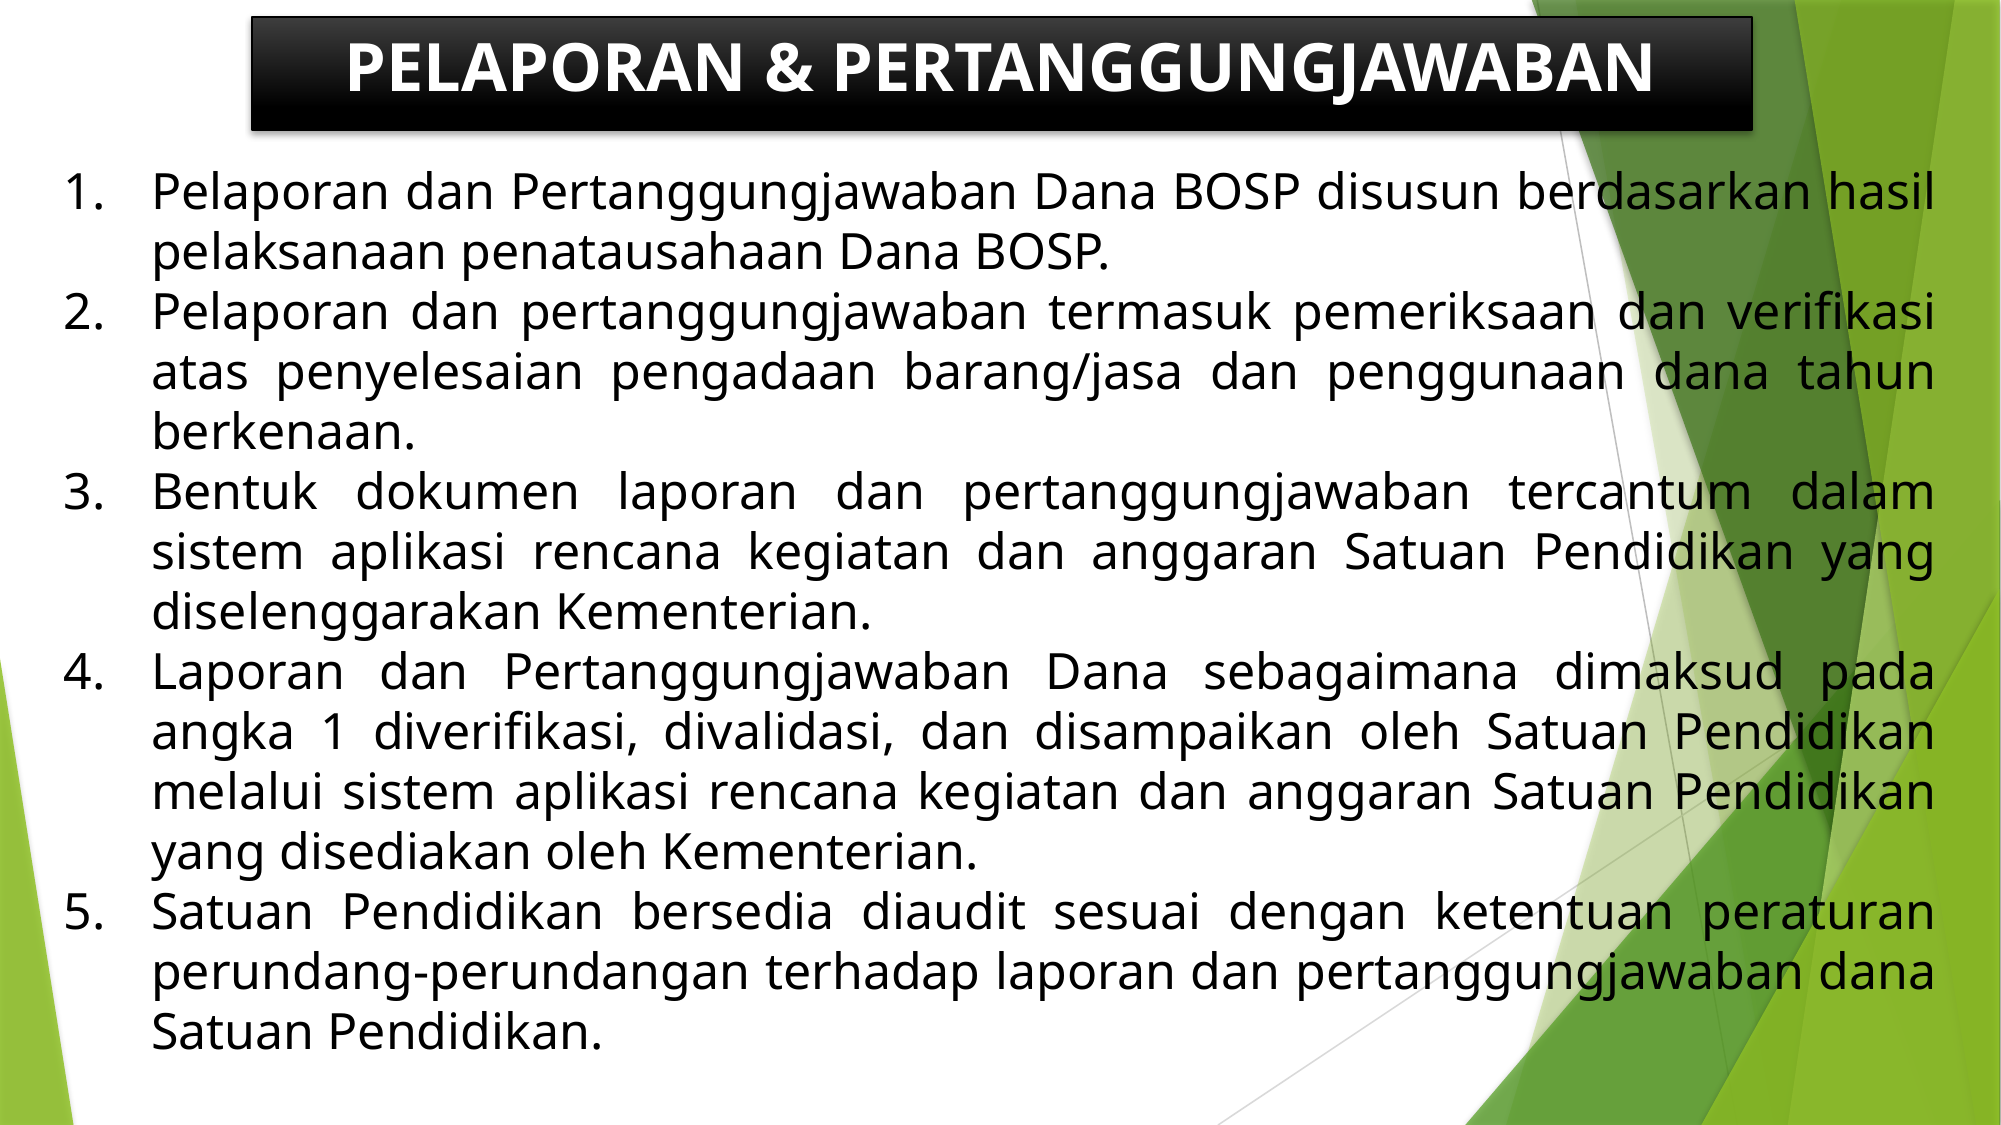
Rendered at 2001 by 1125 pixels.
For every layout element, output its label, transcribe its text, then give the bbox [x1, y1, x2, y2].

text_box [251, 16, 1753, 131]
text_box PELAPORAN & PERTANGGUNGJAWABAN [252, 17, 1750, 113]
text_box Pelaporan dan Pertanggungjawaban Dana BOSP disusun berdasarkan hasil pelaksanaan penatausahaan Dana BOSP. Pelaporan dan pertanggungjawaban termasuk pemeriksaan dan verifikasi atas penyelesaian pengadaan barang/jasa dan penggunaan dana tahun berkenaan. Bentuk dokumen laporan dan pertanggungjawaban tercantum dalam sistem aplikasi rencana kegiatan dan anggaran Satuan Pendidikan yang diselenggarakan Kementerian. Laporan dan Pertanggungjawaban Dana sebagaimana dimaksud pada angka 1 diverifikasi, divalidasi, dan disampaikan oleh Satuan Pendidikan melalui sistem aplikasi rencana kegiatan dan anggaran Satuan Pendidikan yang disediakan oleh Kementerian. Satuan Pendidikan bersedia diaudit sesuai dengan ketentuan peraturan perundang-perundangan terhadap laporan dan pertanggungjawaban dana Satuan Pendidikan. [33, 152, 1953, 1067]
